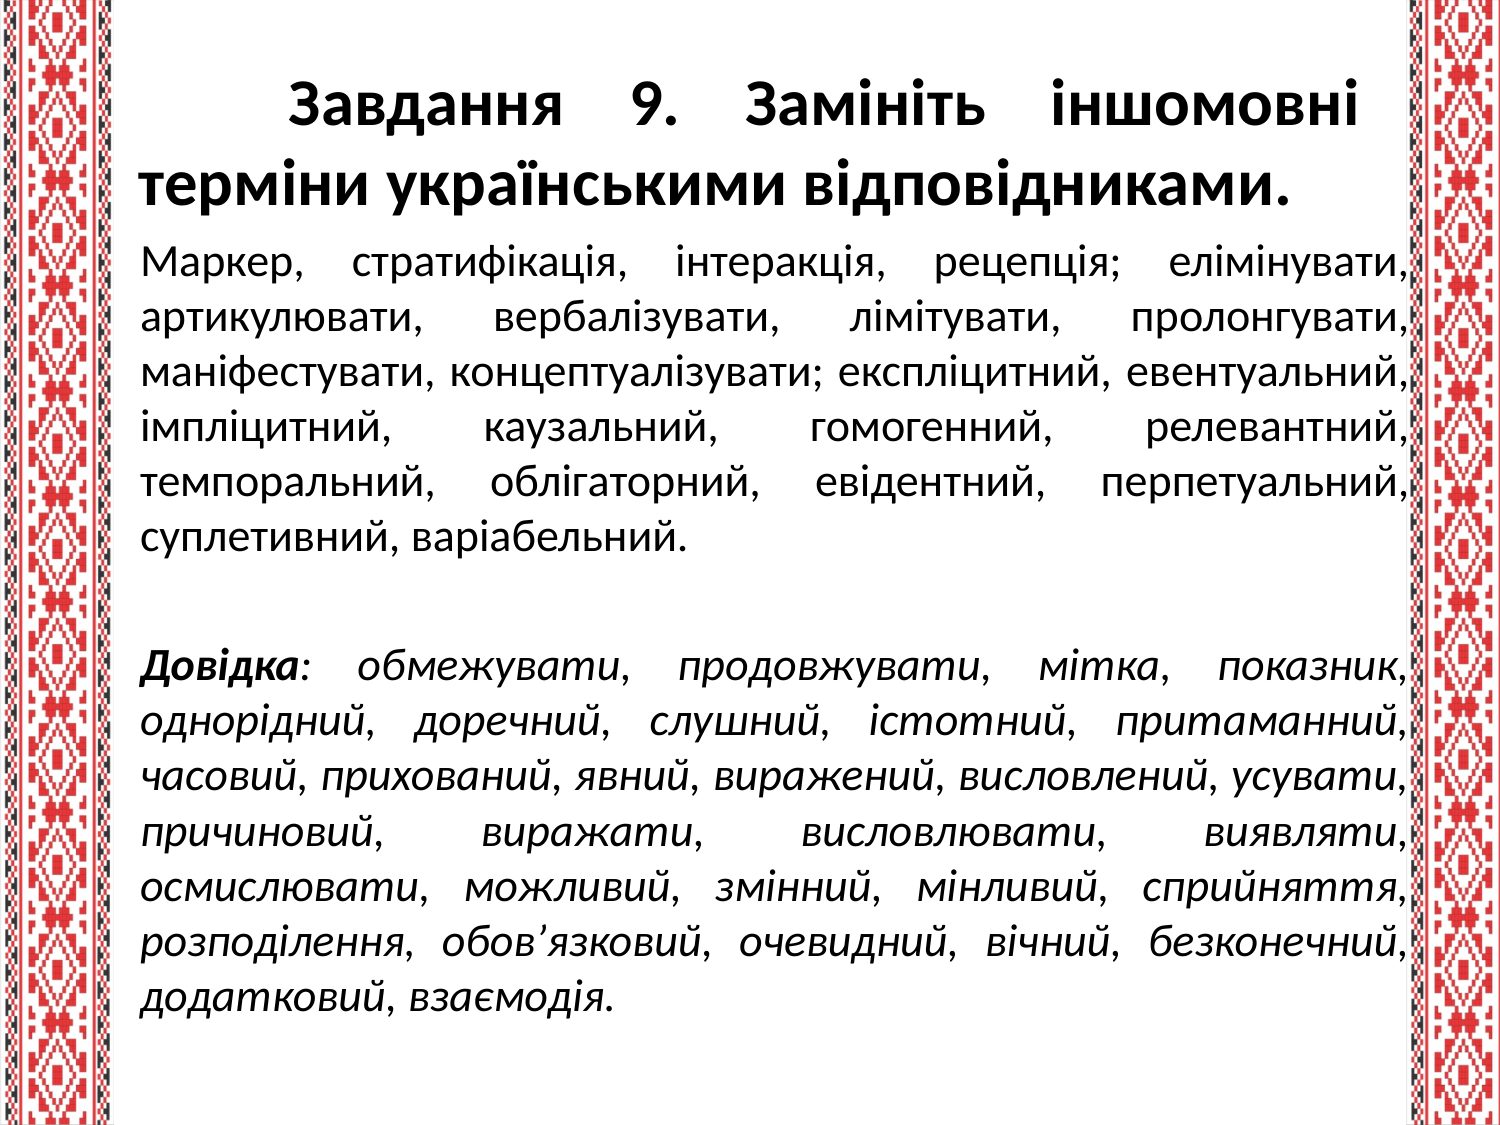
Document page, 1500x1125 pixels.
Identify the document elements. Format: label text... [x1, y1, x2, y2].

list Маркер, стратифікація, інтеракція, рецепція; елімінувати, артикулювати, вербалізувати, лімітувати, пролонгувати, маніфестувати, концептуалізувати; експліцитний, евентуальний, імпліцитний, каузальний, гомогенний, релевантний, темпоральний, облігаторний, евідентний, перпетуальний, суплетивний, варіабельний. Довідка: обмежувати, продовжувати, мітка, показник, однорідний, доречний, слушний, істотний, притаманний, часовий, прихований, явний, виражений, висловлений, усувати, причиновий, виражати, висловлювати, виявляти, осмислювати, можливий, змінний, мінливий, сприйняття, розподілення, обов’язковий, очевидний, вічний, безконечний, додатковий, взаємодія. [114, 222, 1406, 1048]
picture [900, 1, 1500, 1124]
title Завдання 9. Замініть іншомовні терміни українськими відповідниками. [123, 45, 1376, 222]
picture [0, 1, 620, 1124]
